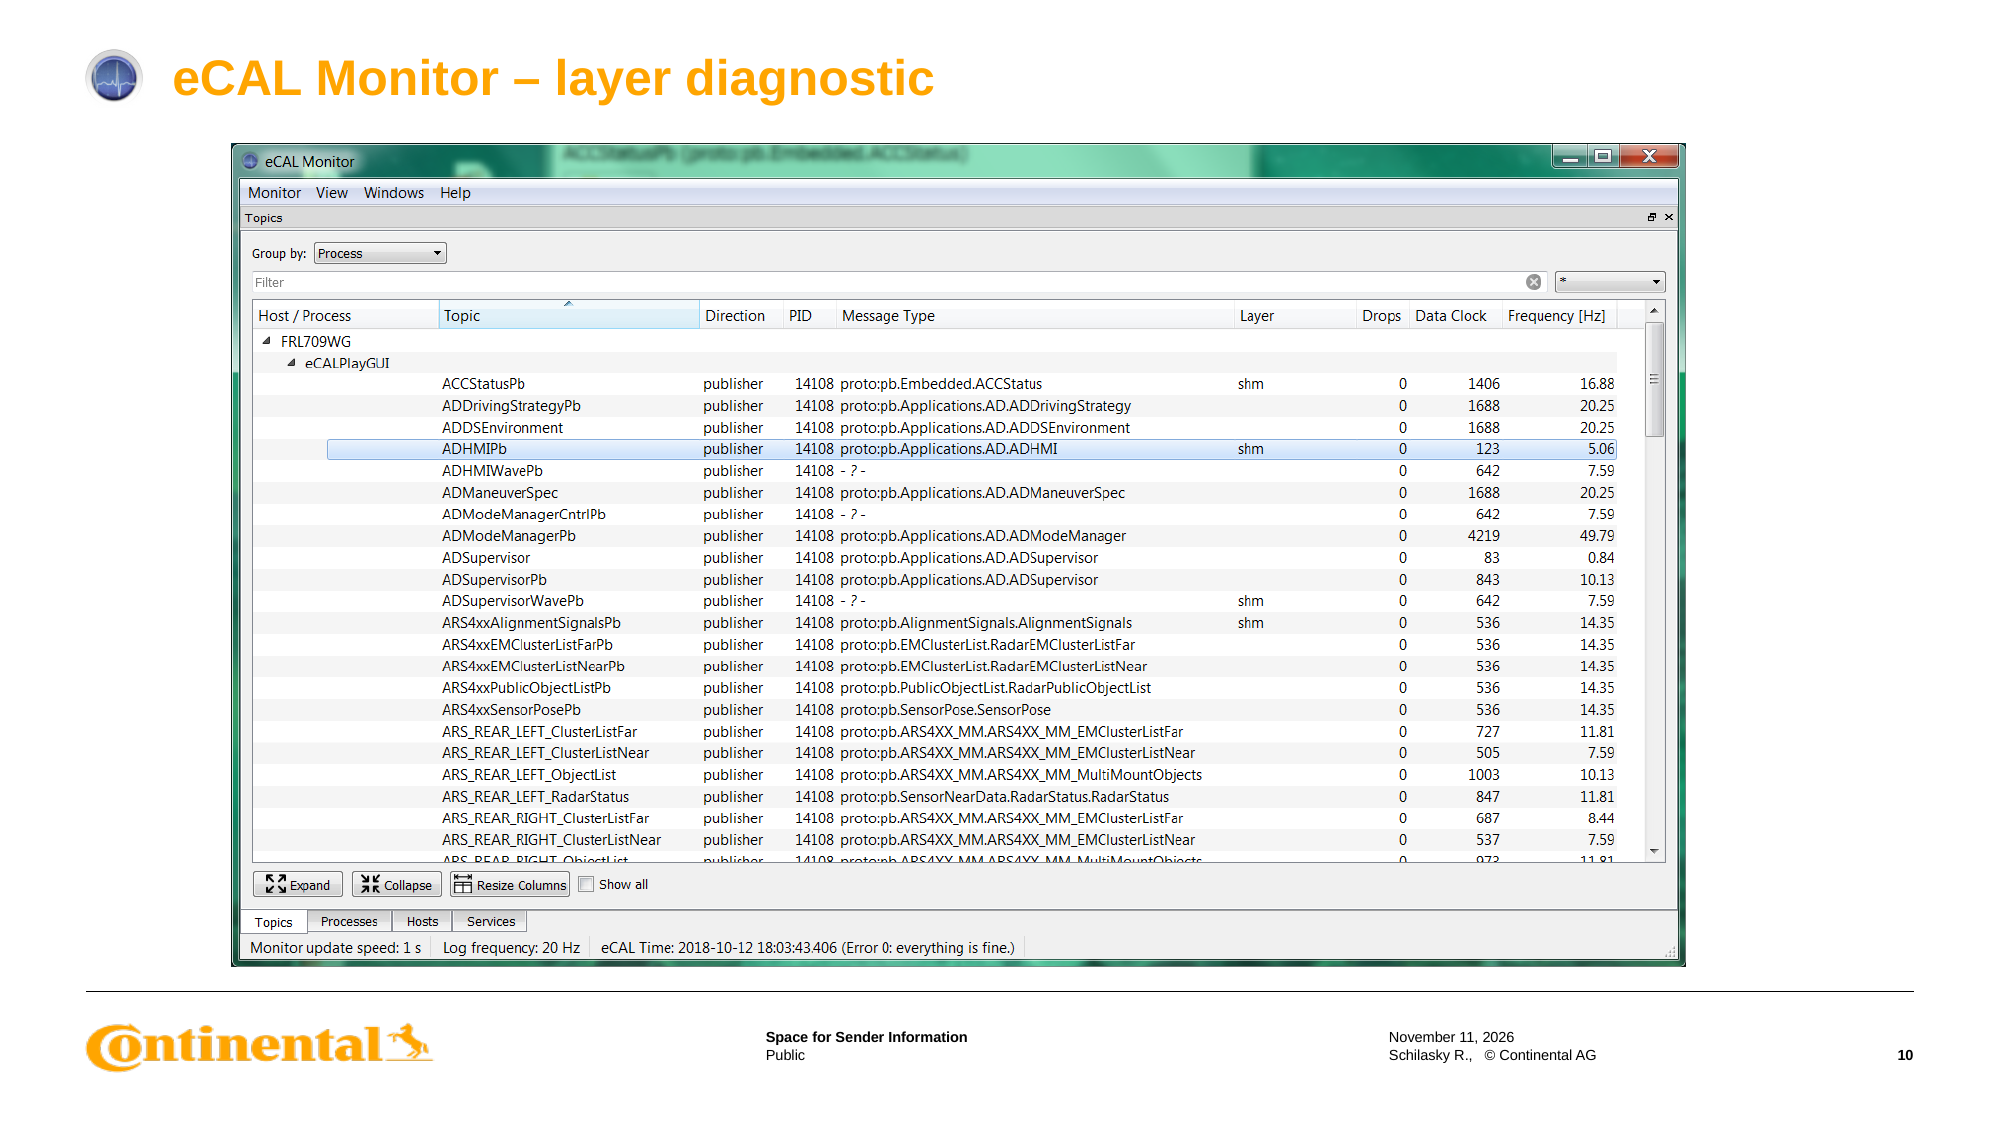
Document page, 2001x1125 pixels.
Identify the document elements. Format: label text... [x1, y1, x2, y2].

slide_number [1388, 1021, 1827, 1045]
slide_number 10 [1834, 1045, 1914, 1071]
title eCAL Monitor – layer diagnostic [102, 48, 1914, 167]
footer Schilasky R., © Continental AG [1388, 1045, 1827, 1071]
picture [231, 142, 1686, 967]
picture [84, 48, 144, 108]
